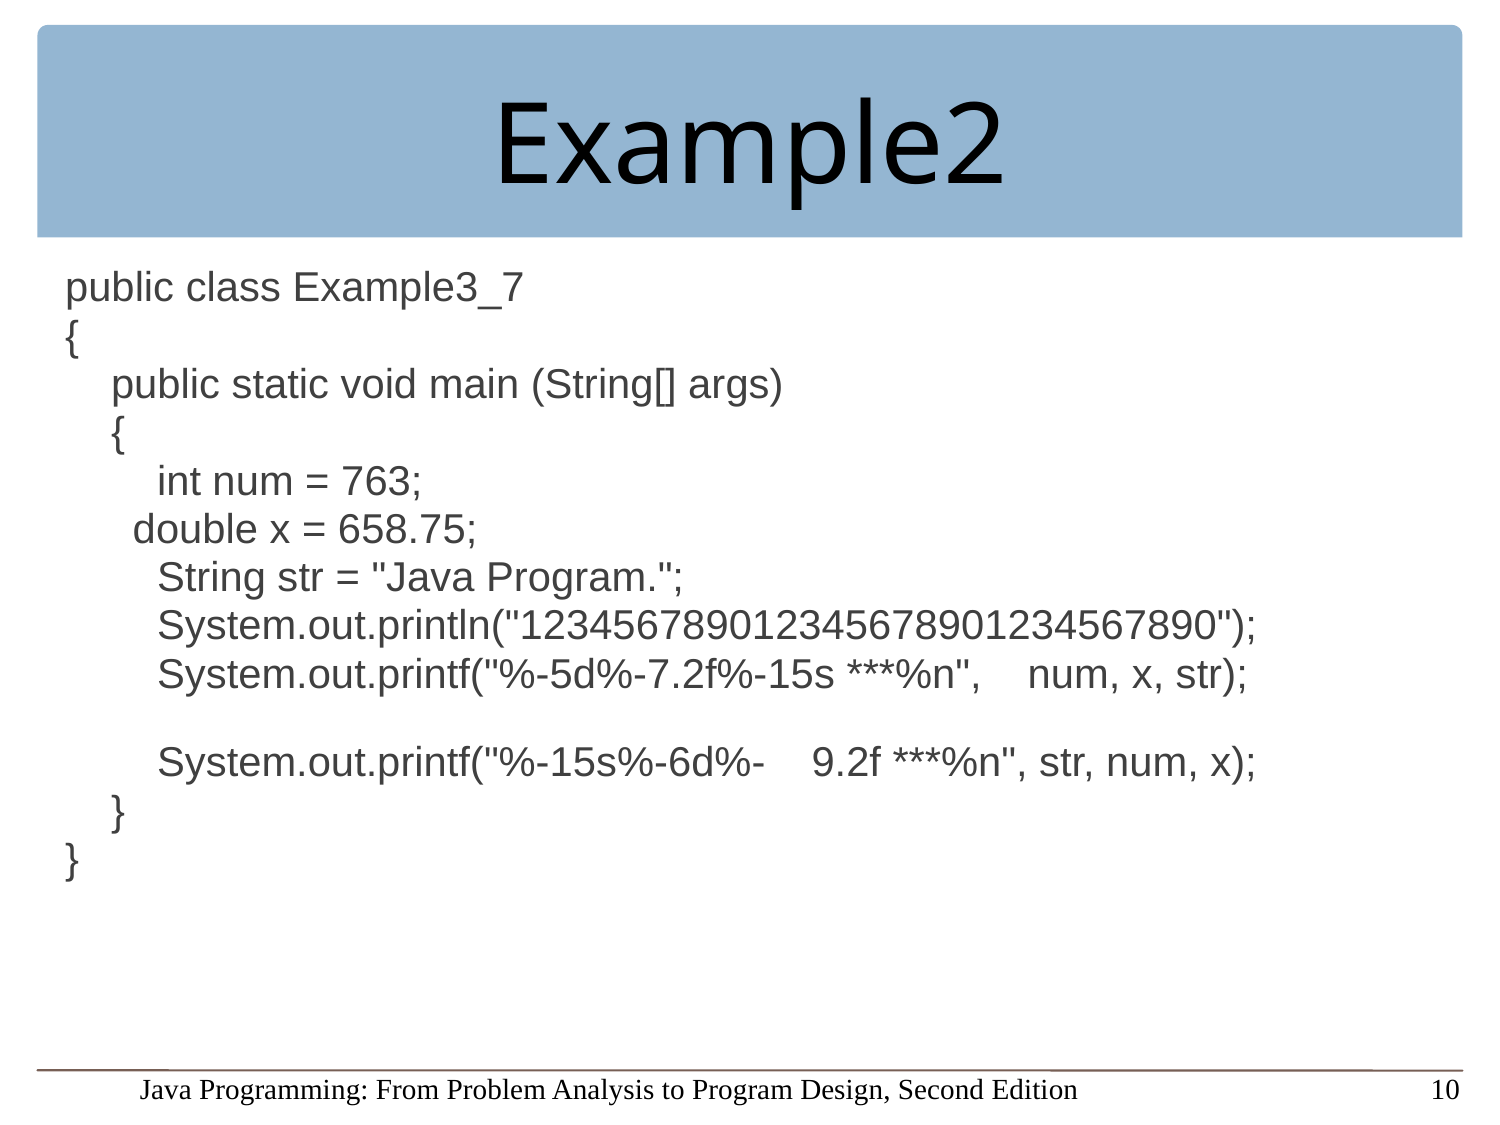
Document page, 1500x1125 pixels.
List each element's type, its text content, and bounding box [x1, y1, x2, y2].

list public class Example3_7 { public static void main (String[] args) { int num = 763; double x = 658.75; String str = "Java Program."; System.out.println("123456789012345678901234567890"); System.out.printf("%-5d%-7.2f%-15s ***%n", num, x, str); System.out.printf("%-15s%-6d%- 9.2f ***%n", str, num, x); } } [49, 262, 1451, 1051]
title Example2 [49, 44, 1451, 233]
text_box Java Programming: From Problem Analysis to Program Design, Second Edition [125, 1062, 1275, 1100]
text_box 10 [1275, 1062, 1475, 1100]
